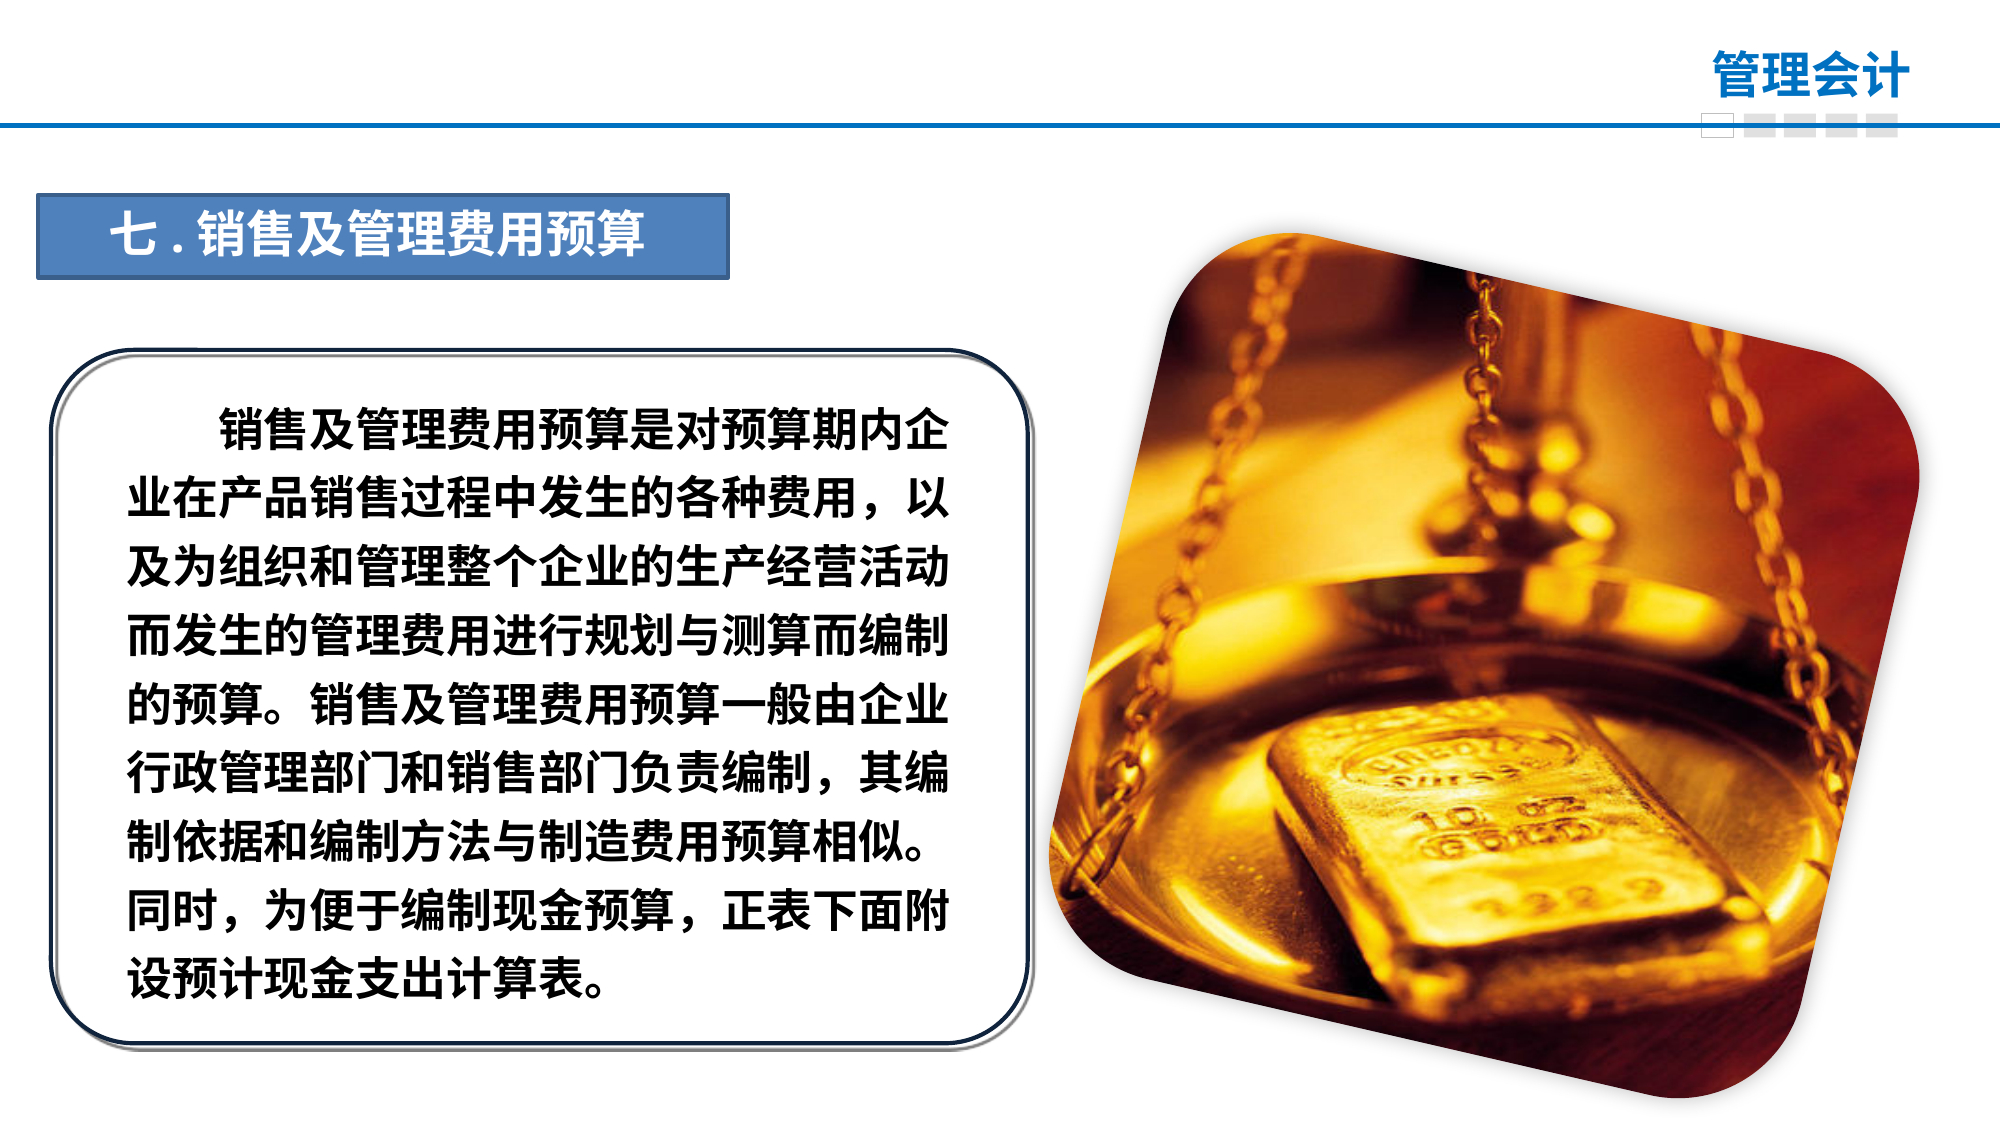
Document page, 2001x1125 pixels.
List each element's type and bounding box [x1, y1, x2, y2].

text_box [37, 194, 729, 332]
text_box [50, 349, 1028, 1067]
picture [1048, 232, 1920, 1099]
